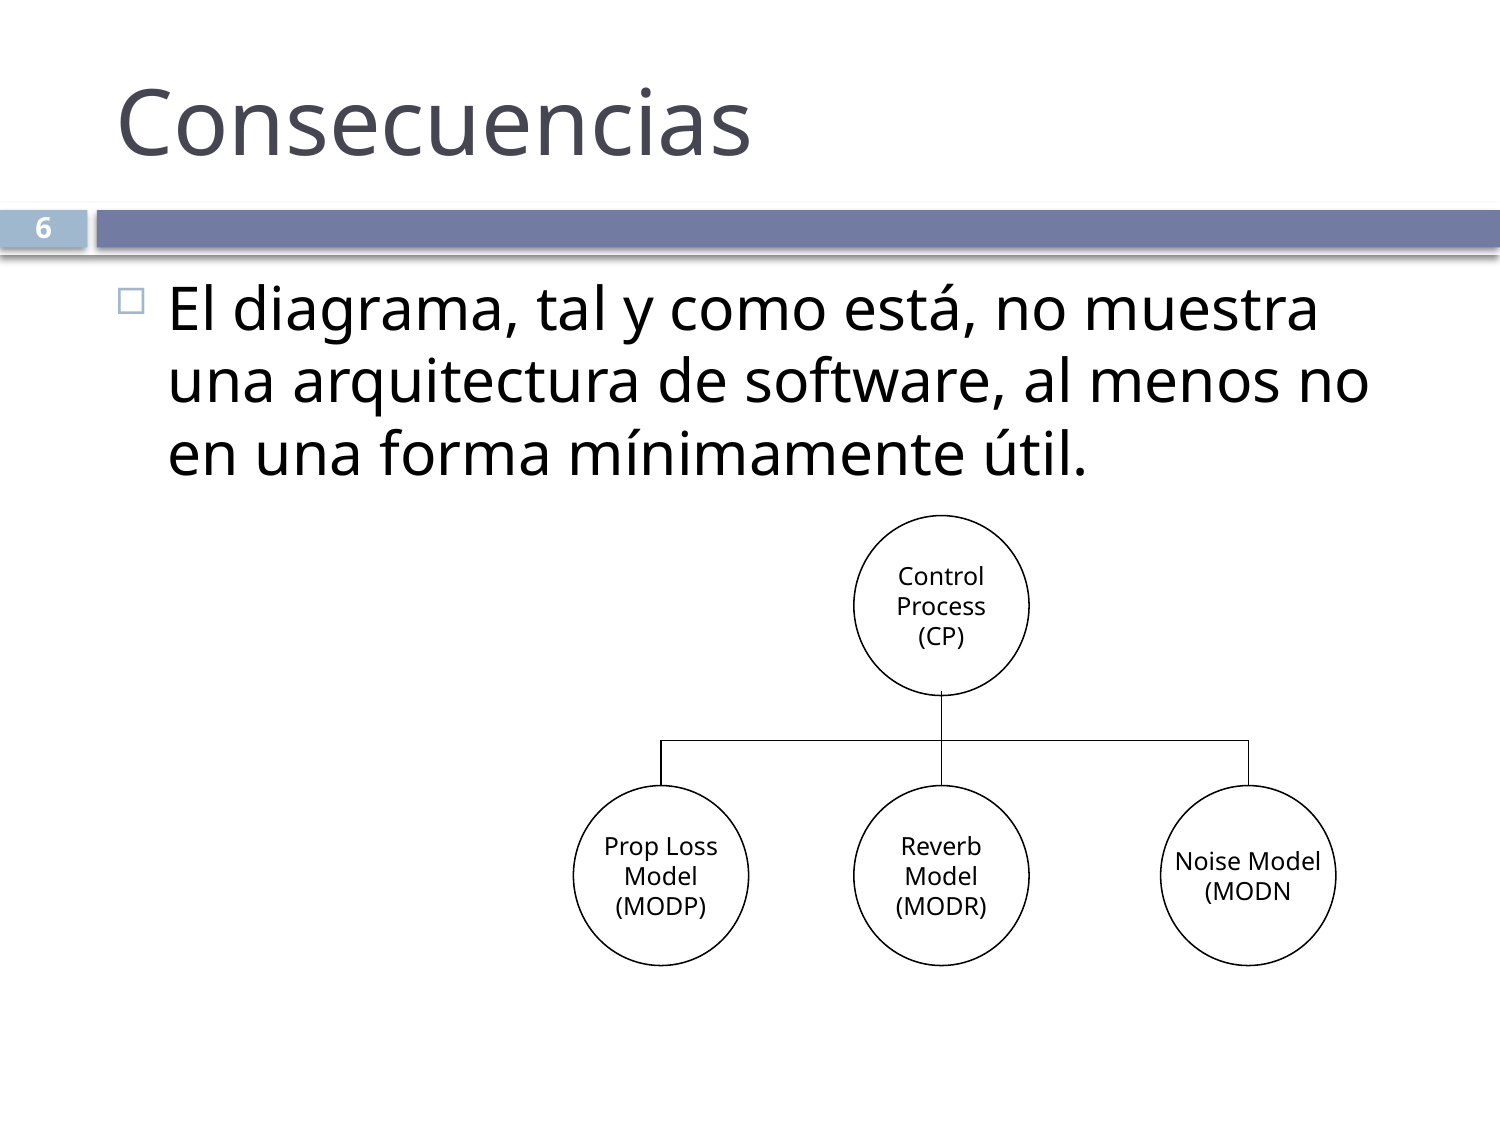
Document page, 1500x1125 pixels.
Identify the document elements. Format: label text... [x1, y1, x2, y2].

title Consecuencias [100, 37, 1438, 200]
slide_number 6 [0, 208, 88, 249]
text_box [573, 515, 1337, 966]
list El diagrama, tal y como está, no muestra una arquitectura de software, al menos no en una forma mínimamente útil. [100, 262, 1438, 1005]
